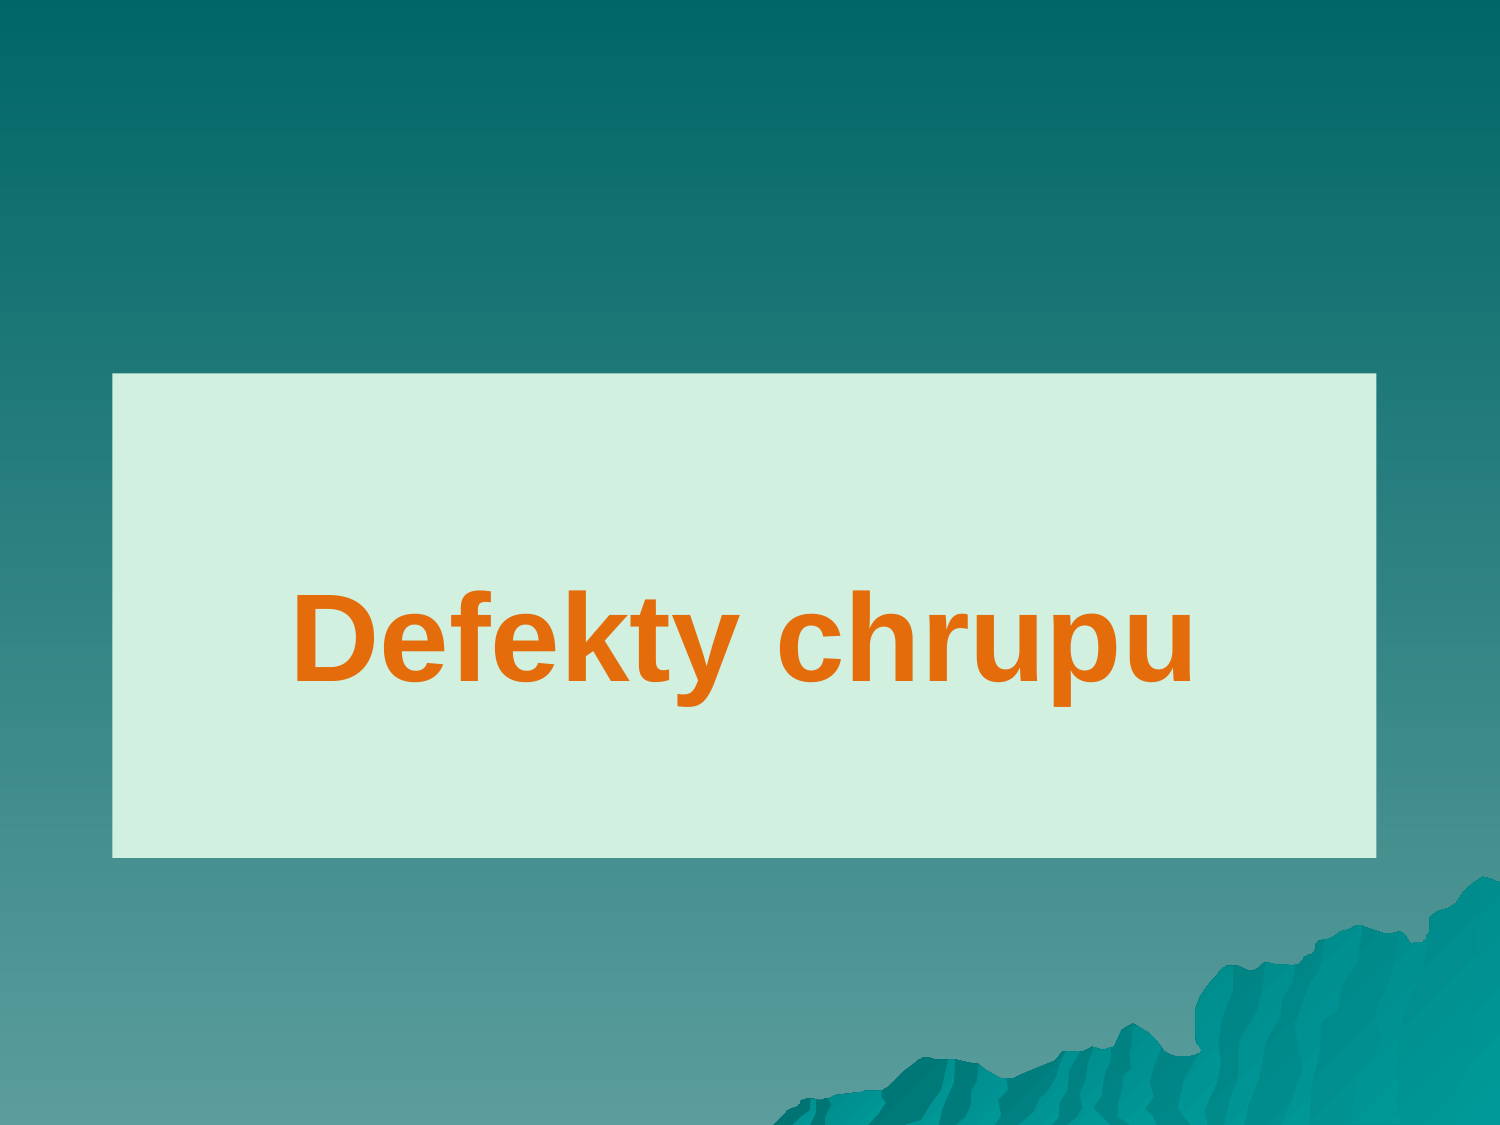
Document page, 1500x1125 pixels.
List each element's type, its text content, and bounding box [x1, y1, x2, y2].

list Defekty chrupu [111, 373, 1377, 859]
